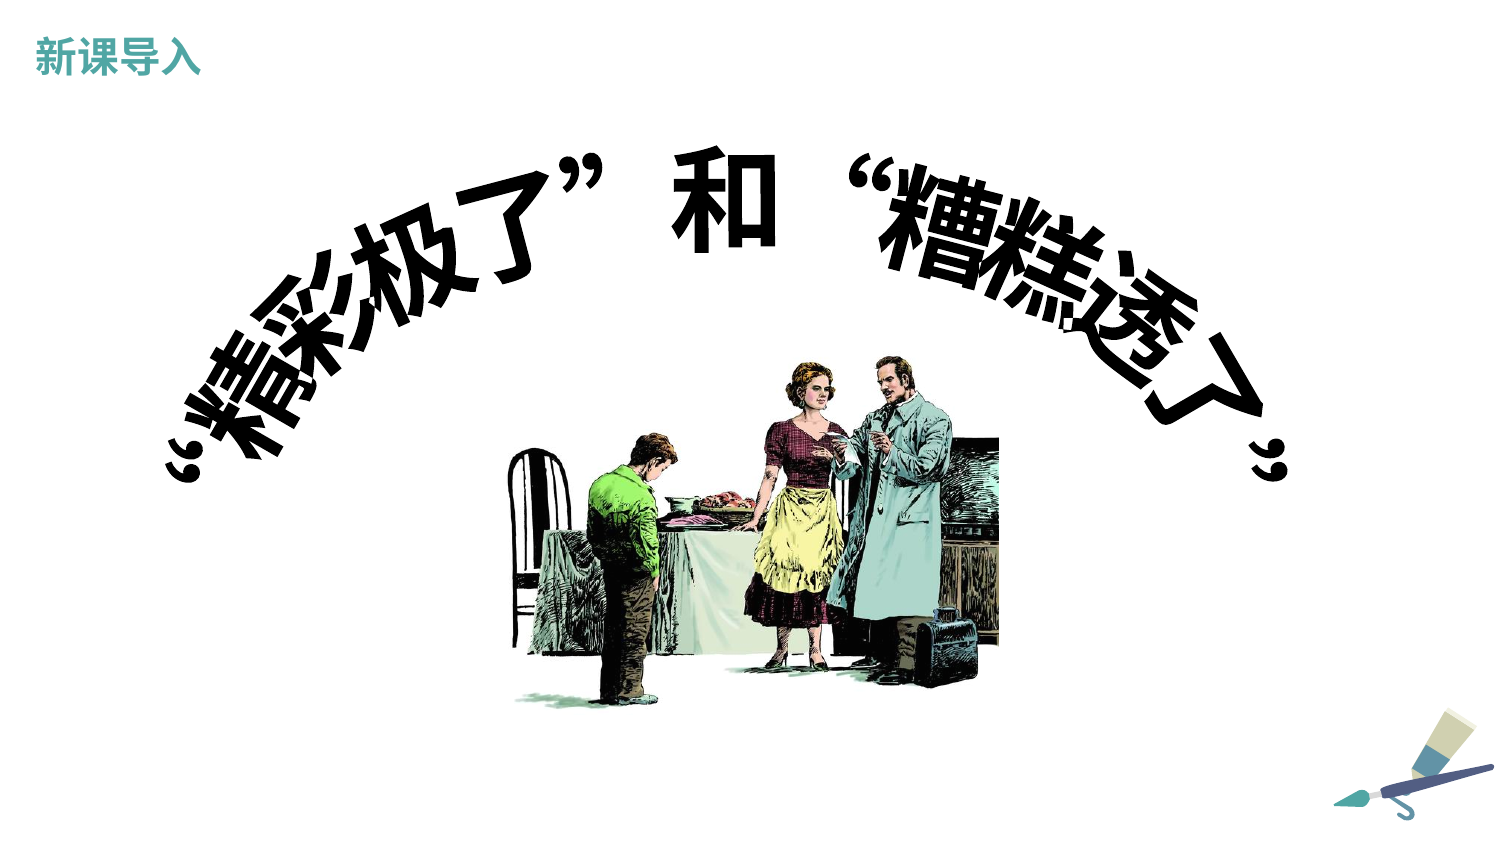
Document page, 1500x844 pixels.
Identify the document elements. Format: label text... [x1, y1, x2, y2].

text_box 新课导入 [24, 25, 261, 87]
picture [478, 333, 999, 715]
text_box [1358, 708, 1481, 844]
